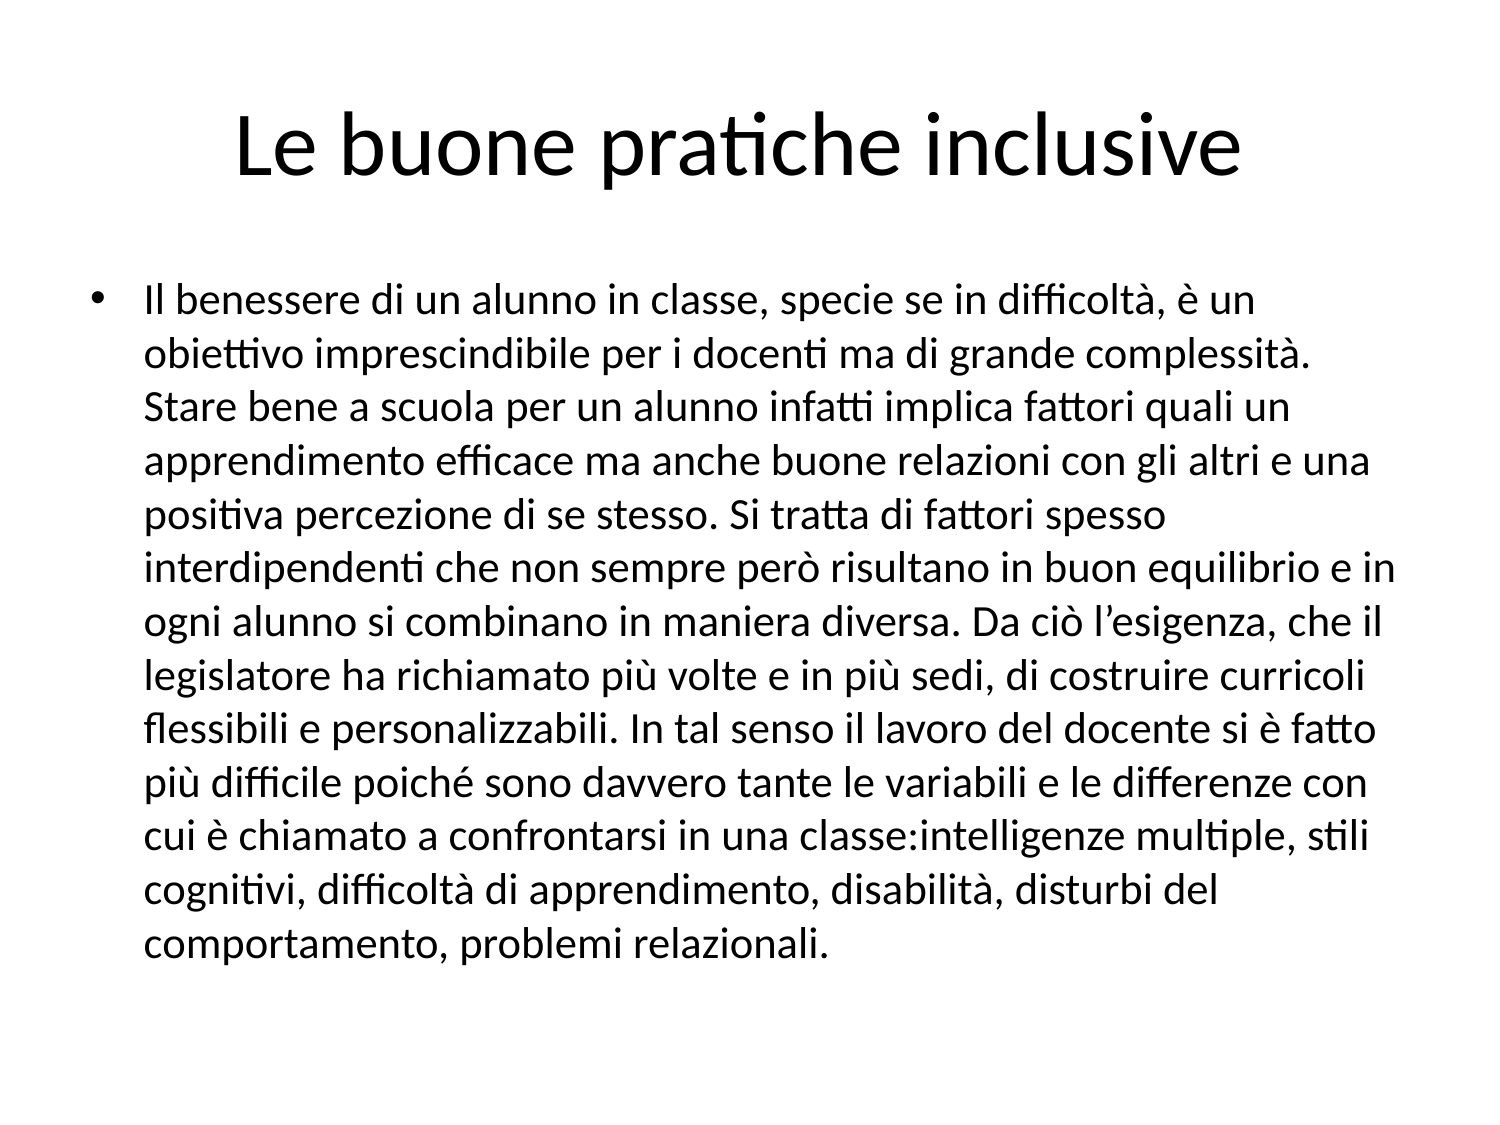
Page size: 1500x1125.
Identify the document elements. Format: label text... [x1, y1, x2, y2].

title Le buone pratiche inclusive [75, 45, 1425, 233]
list Il benessere di un alunno in classe, specie se in difficoltà, è un obiettivo imprescindibile per i docenti ma di grande complessità. Stare bene a scuola per un alunno infatti implica fattori quali un apprendimento efficace ma anche buone relazioni con gli altri e una positiva percezione di se stesso. Si tratta di fattori spesso interdipendenti che non sempre però risultano in buon equilibrio e in ogni alunno si combinano in maniera diversa. Da ciò l’esigenza, che il legislatore ha richiamato più volte e in più sedi, di costruire curricoli flessibili e personalizzabili. In tal senso il lavoro del docente si è fatto più difficile poiché sono davvero tante le variabili e le differenze con cui è chiamato a confrontarsi in una classe:intelligenze multiple, stili cognitivi, difficoltà di apprendimento, disabilità, disturbi del comportamento, problemi relazionali. [75, 262, 1425, 1005]
